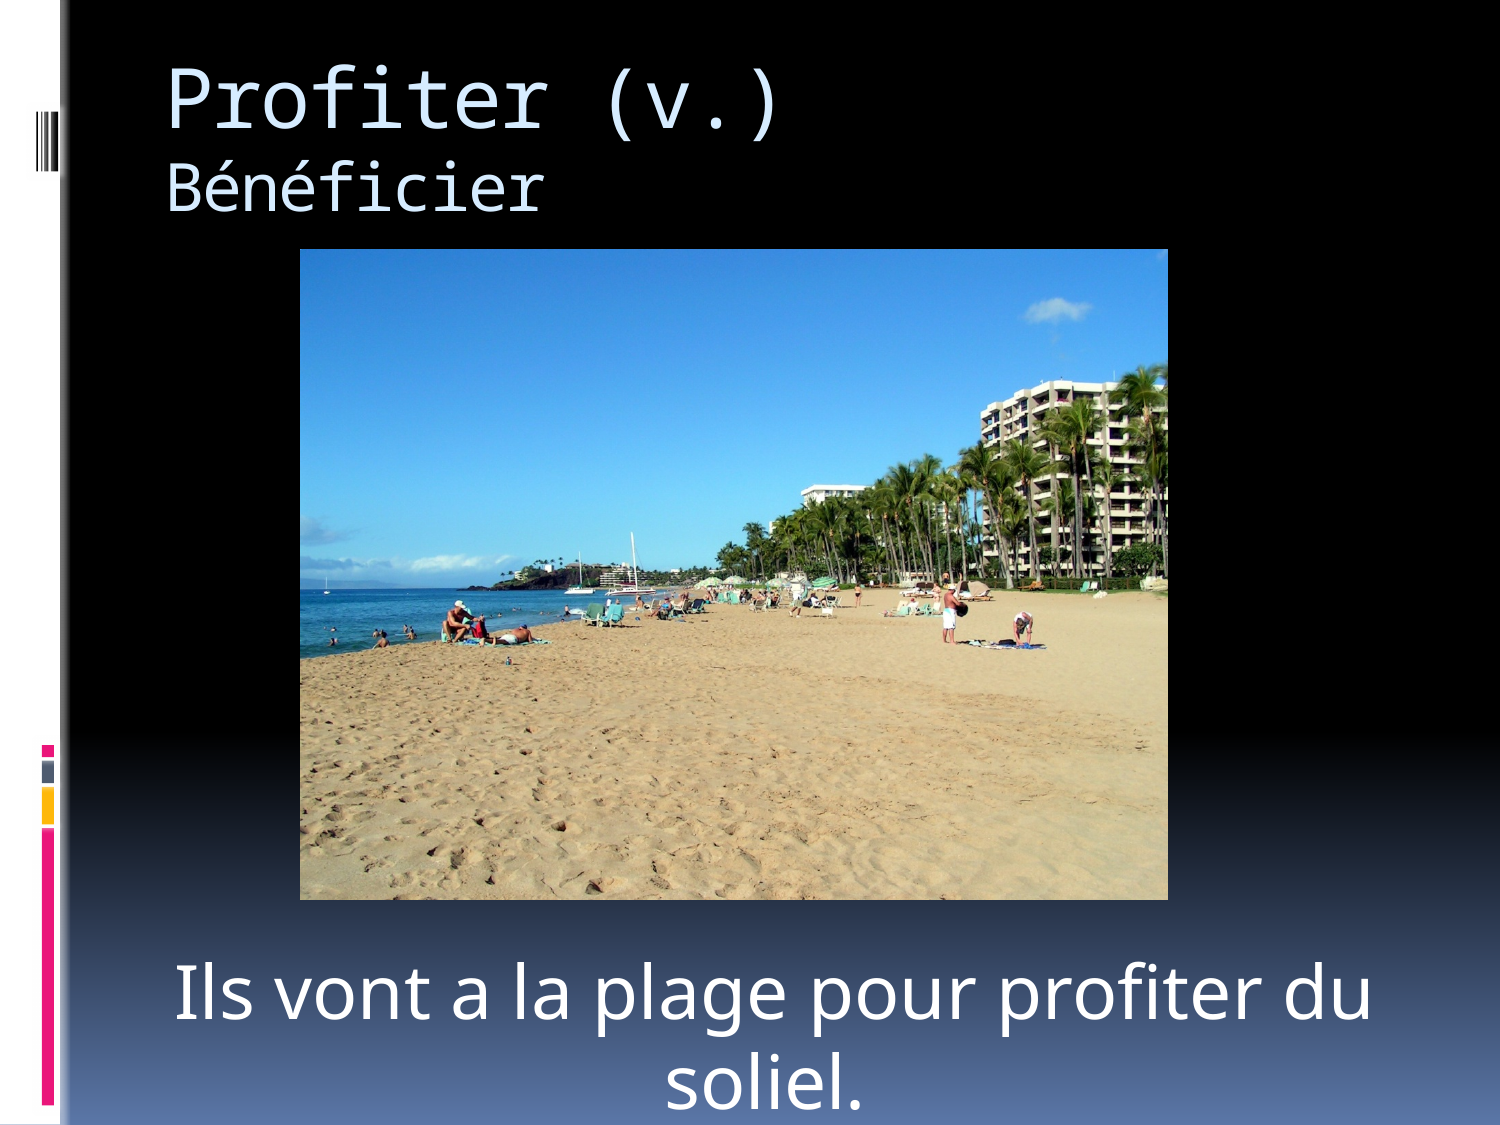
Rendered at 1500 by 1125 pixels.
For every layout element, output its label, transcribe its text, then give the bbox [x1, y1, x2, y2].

picture [299, 249, 1168, 901]
title Profiter (v.) Bénéficier [150, 37, 1425, 234]
text_box Ils vont a la plage pour profiter du soliel. [125, 937, 1425, 1125]
